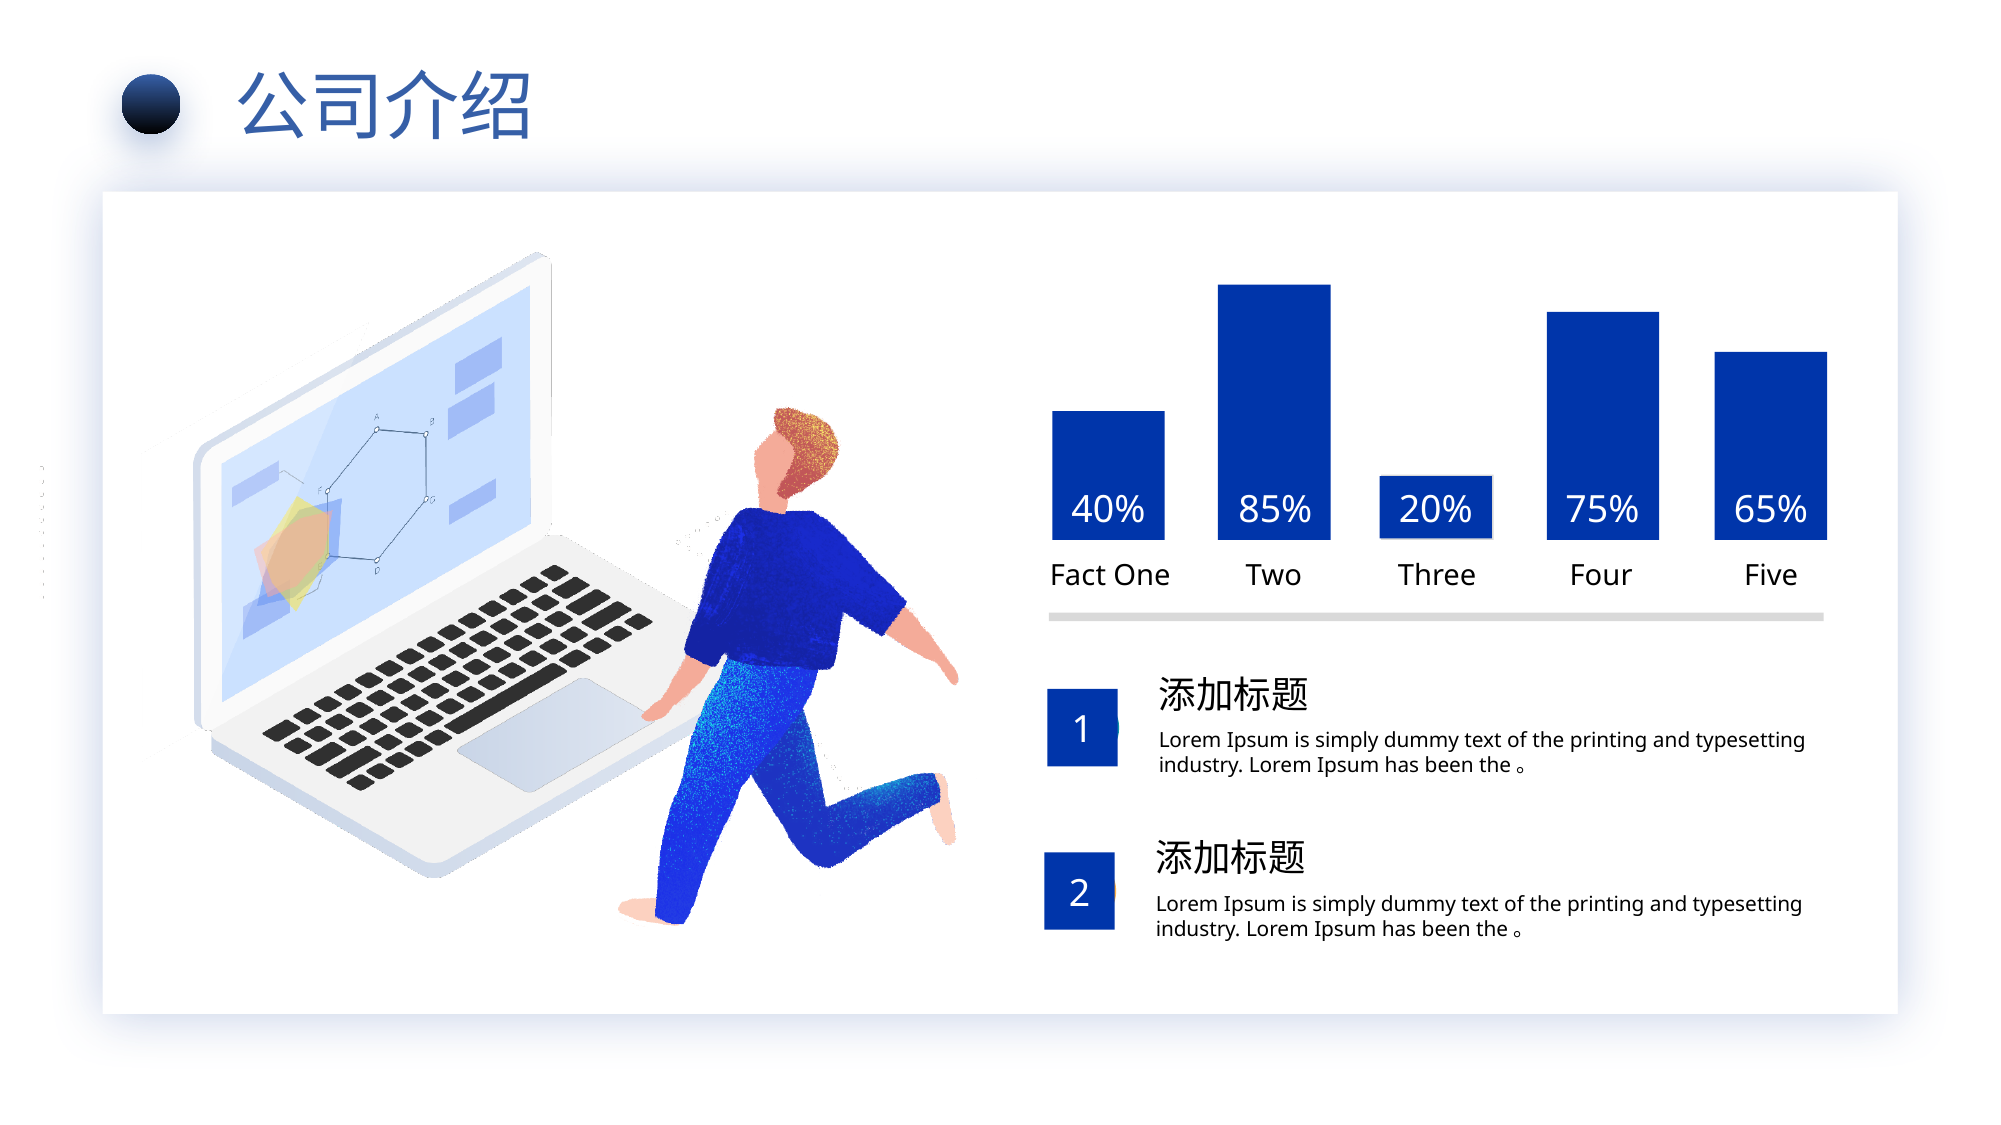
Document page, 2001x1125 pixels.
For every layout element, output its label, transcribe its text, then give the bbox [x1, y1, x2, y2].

picture [0, 80, 2000, 1125]
text_box [132, 73, 170, 80]
text_box 公司介绍 [219, 51, 618, 80]
